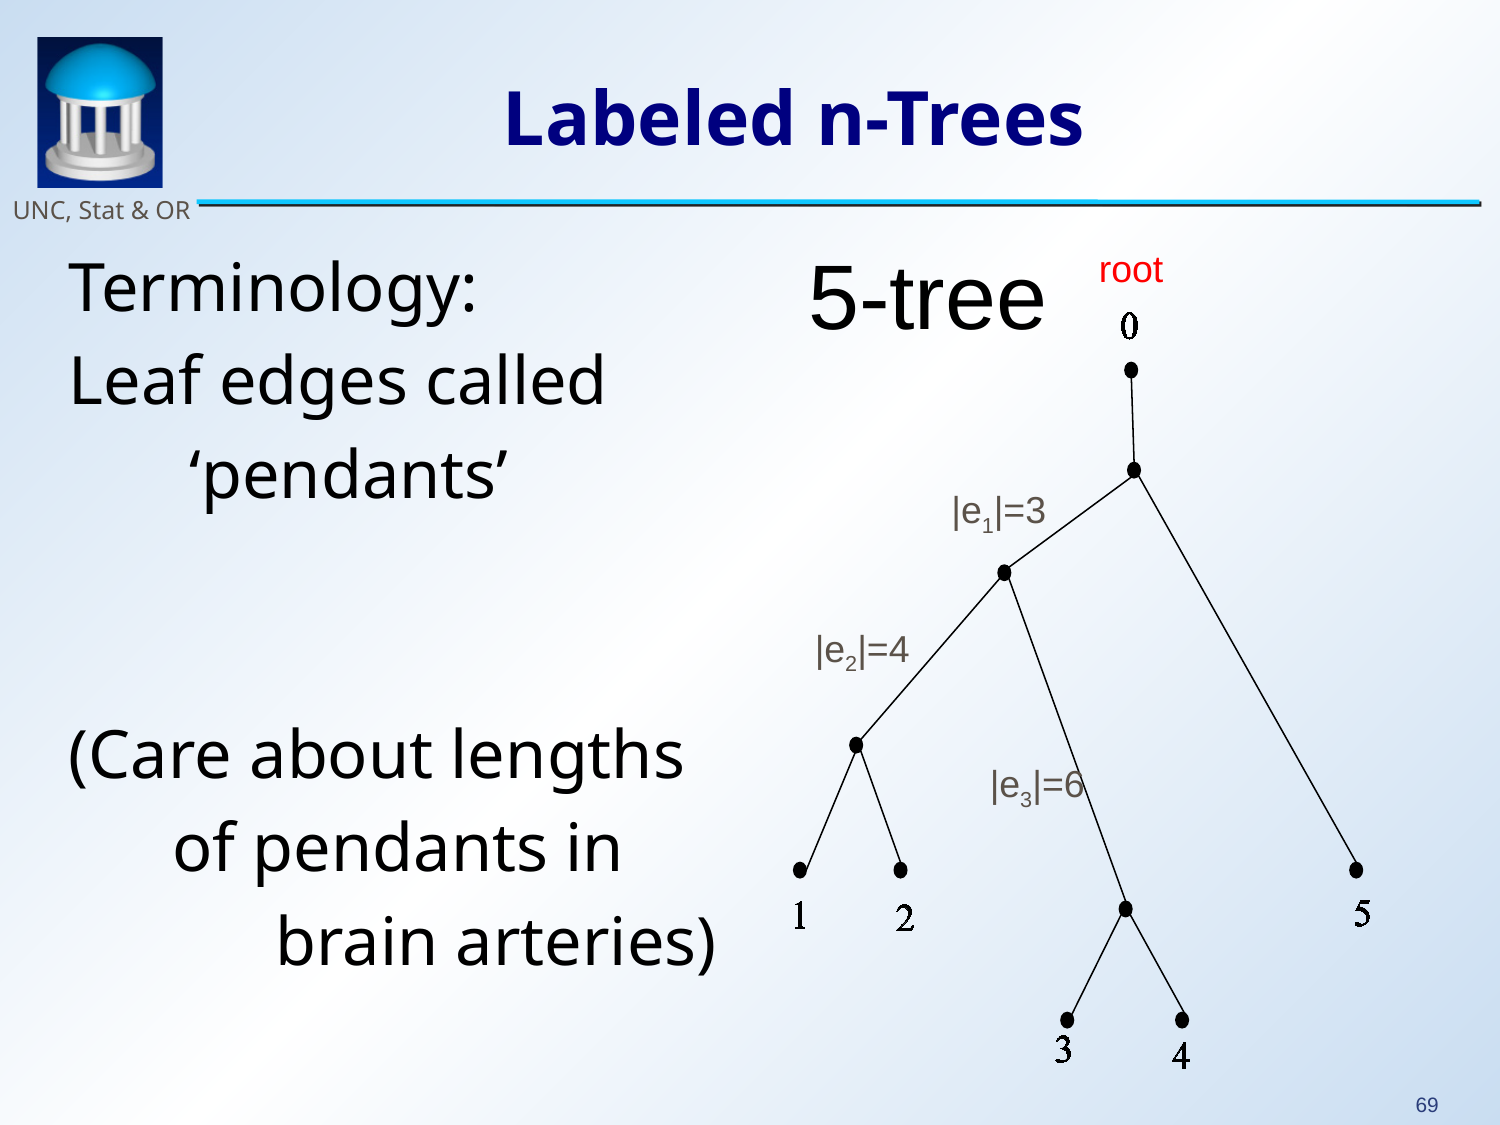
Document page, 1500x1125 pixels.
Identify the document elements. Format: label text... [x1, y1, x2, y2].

text_box |e3|=6 [975, 752, 1003, 819]
list Terminology: Leaf edges called ‘pendants’ (Care about lengths of pendants in brain arteries) [53, 237, 788, 1076]
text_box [1129, 914, 1189, 1021]
text_box [795, 901, 805, 929]
text_box [1124, 362, 1138, 378]
text_box root [1082, 237, 1283, 298]
text_box [1350, 864, 1363, 878]
text_box [894, 864, 907, 878]
text_box [793, 862, 803, 878]
text_box [998, 565, 1007, 580]
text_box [860, 577, 1001, 740]
text_box [896, 904, 914, 931]
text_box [1138, 475, 1357, 863]
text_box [1130, 377, 1135, 463]
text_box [1008, 577, 1126, 902]
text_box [1071, 914, 1122, 1015]
text_box [1055, 1035, 1071, 1063]
text_box [1127, 465, 1141, 476]
text_box [1121, 312, 1138, 340]
text_box [1172, 1042, 1190, 1069]
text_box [860, 750, 901, 863]
text_box [849, 737, 859, 751]
title Labeled n-Trees [274, 74, 1313, 156]
text_box [1355, 900, 1370, 927]
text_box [806, 752, 857, 871]
text_box [1119, 904, 1132, 915]
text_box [1008, 477, 1134, 568]
text_box |e2|=4 [800, 617, 855, 684]
text_box 5-tree [793, 230, 1082, 355]
text_box [1060, 1012, 1074, 1028]
text_box |e1|=3 [936, 478, 1006, 545]
